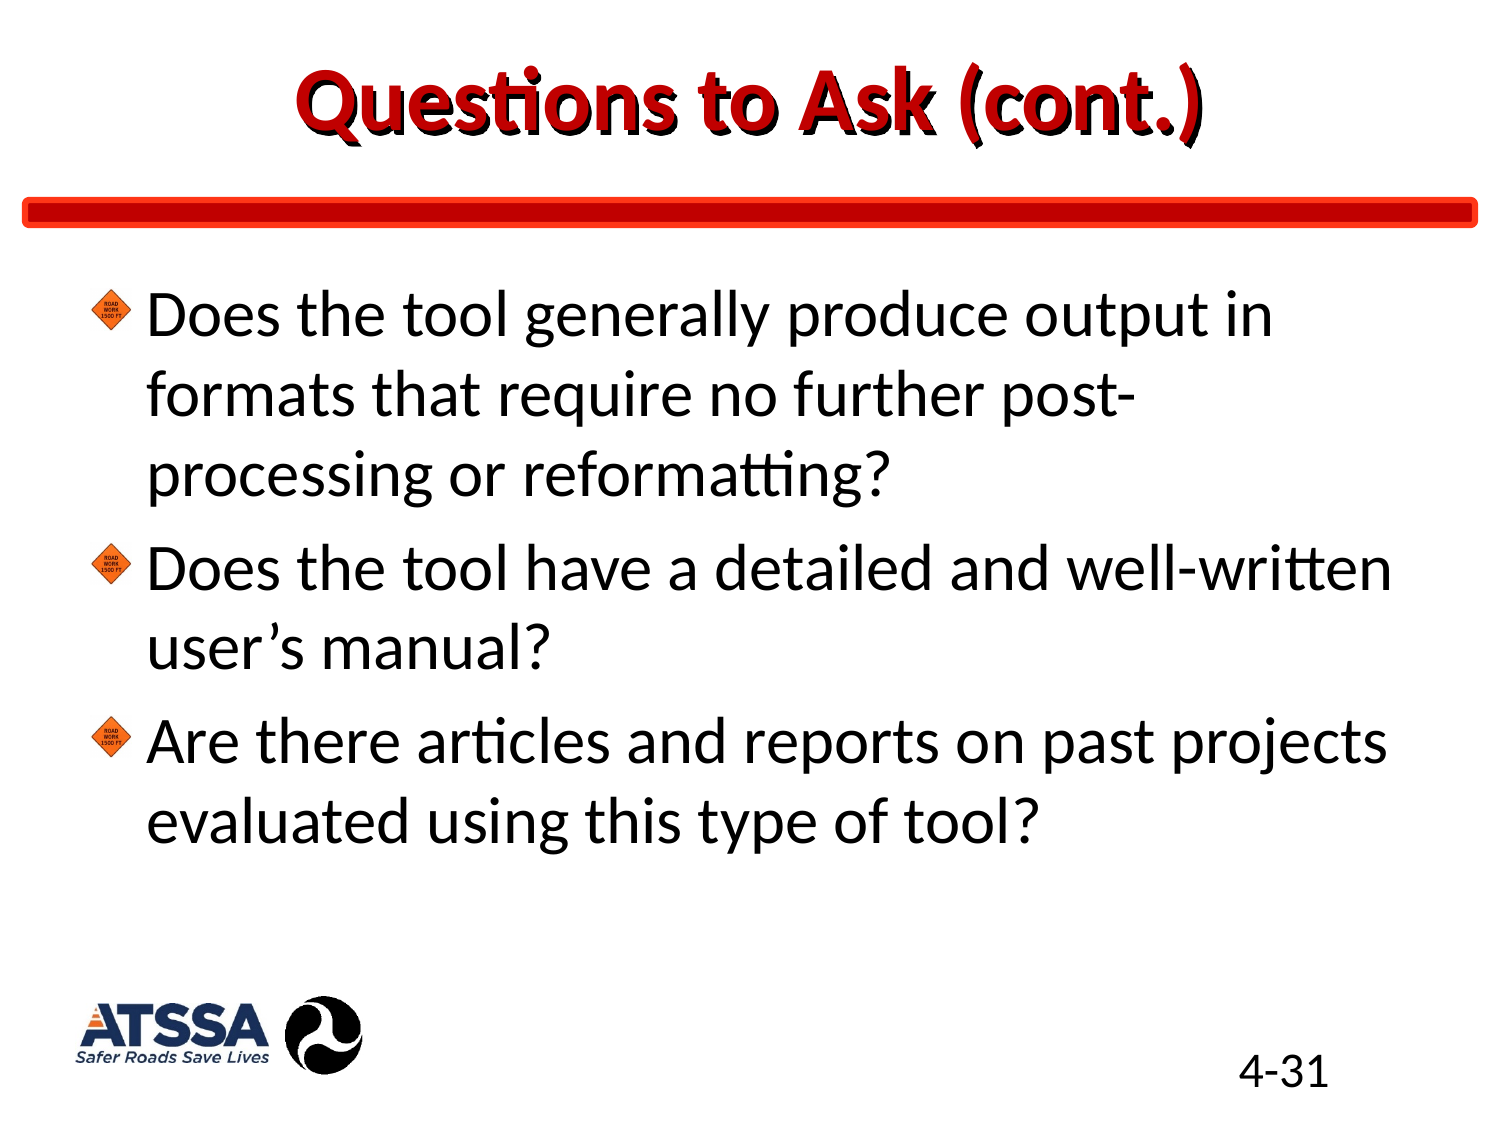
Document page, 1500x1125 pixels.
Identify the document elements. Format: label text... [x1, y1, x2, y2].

picture [90, 715, 132, 758]
title Questions to Ask (cont.) [0, 0, 1500, 188]
list Does the tool generally produce output in formats that require no further post-processing or reformatting? Does the tool have a detailed and well-written user’s manual? Are there articles and reports on past projects evaluated using this type of tool? [74, 262, 1438, 988]
picture [276, 989, 370, 1077]
picture [90, 288, 132, 331]
picture [75, 1003, 269, 1063]
picture [90, 542, 132, 585]
